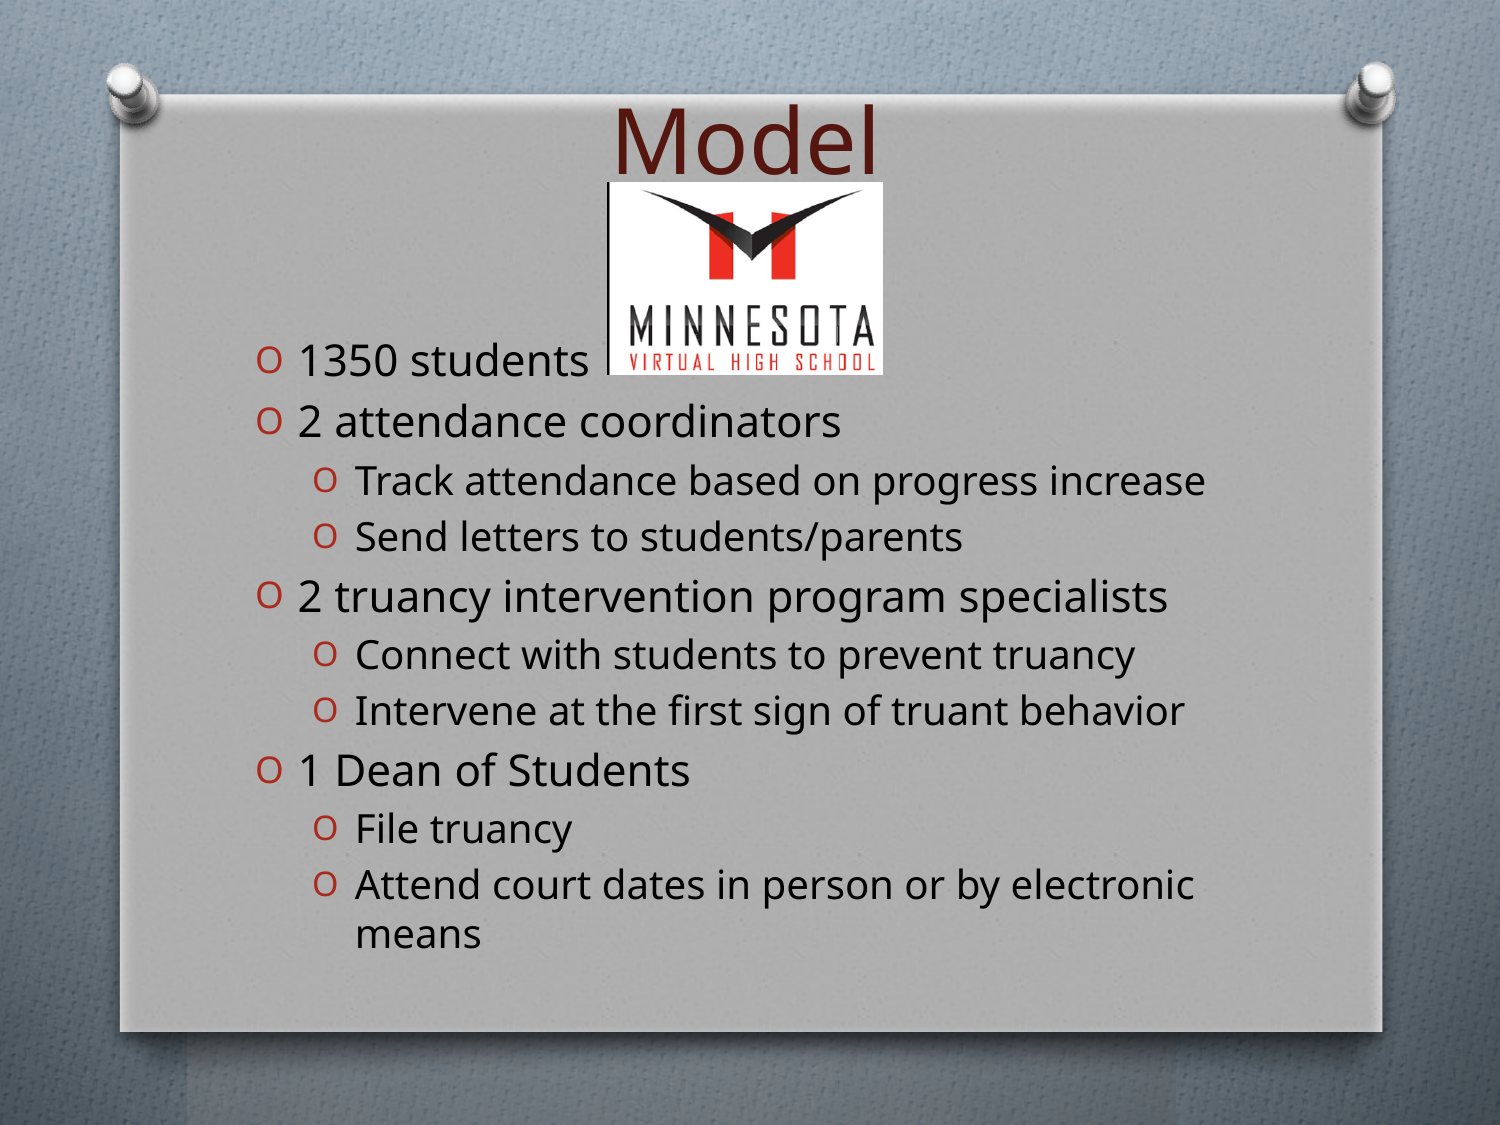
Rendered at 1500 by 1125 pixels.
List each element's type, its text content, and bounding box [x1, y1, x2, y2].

picture [75, 29, 198, 153]
picture [606, 182, 883, 375]
picture [1317, 35, 1439, 156]
list 1350 students 2 attendance coordinators Track attendance based on progress increase Send letters to students/parents 2 truancy intervention program specialists Connect with students to prevent truancy Intervene at the first sign of truant behavior 1 Dean of Students File truancy Attend court dates in person or by electronic means [240, 324, 1300, 975]
title Model [162, 87, 1331, 188]
